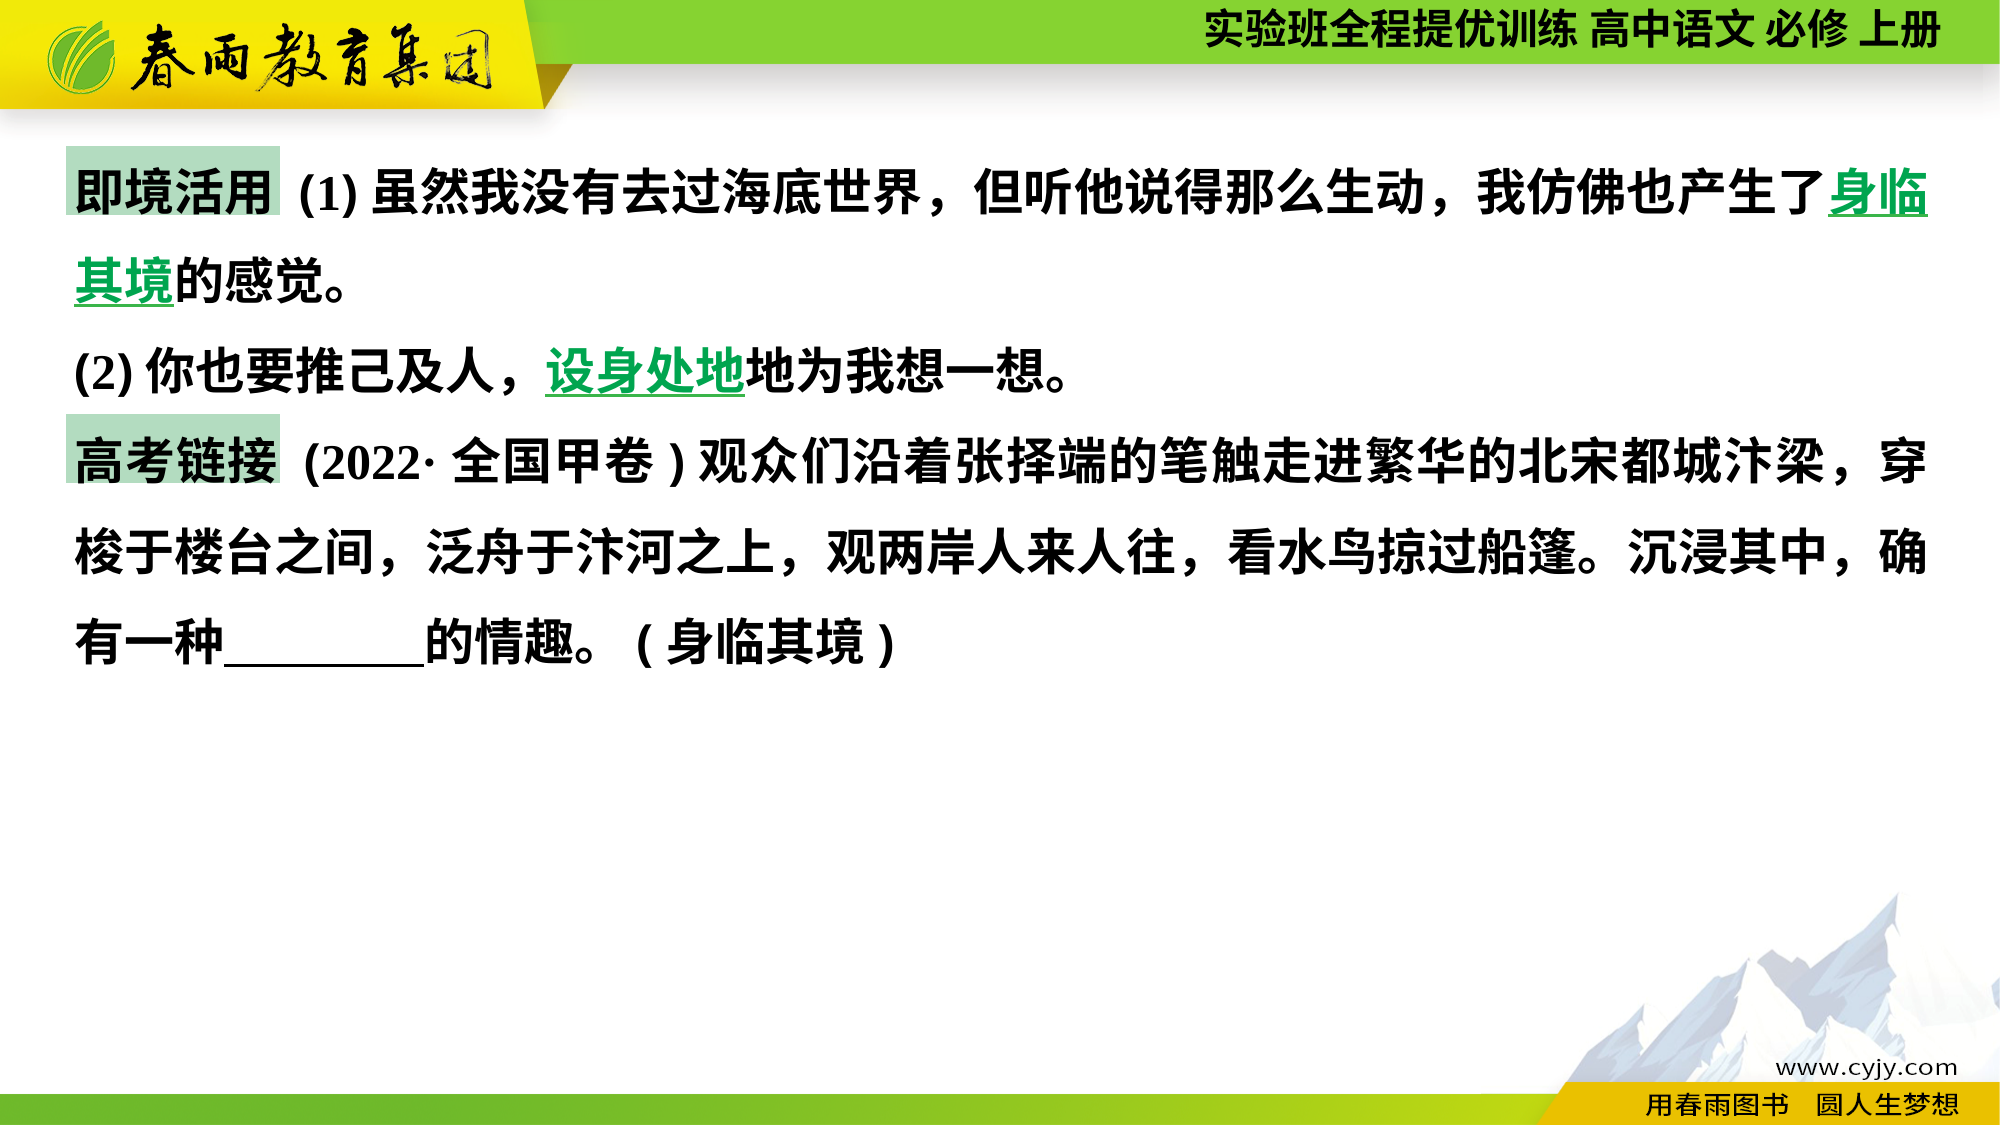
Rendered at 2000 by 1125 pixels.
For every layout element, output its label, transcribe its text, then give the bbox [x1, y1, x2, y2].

picture [0, 0, 2000, 1125]
list 即境活用 (1)虽然我没有去过海底世界，但听他说得那么生动，我仿佛也产生了身临其境的感觉。 (2)你也要推己及人，设身处地地为我想一想。 高考链接 (2022·全国甲卷)观众们沿着张择端的笔触走进繁华的北宋都城汴梁，穿梭于楼台之间，泛舟于汴河之上，观两岸人来人往，看水鸟掠过船篷。沉浸其中，确有一种 的情趣。(身临其境) [59, 122, 1944, 672]
